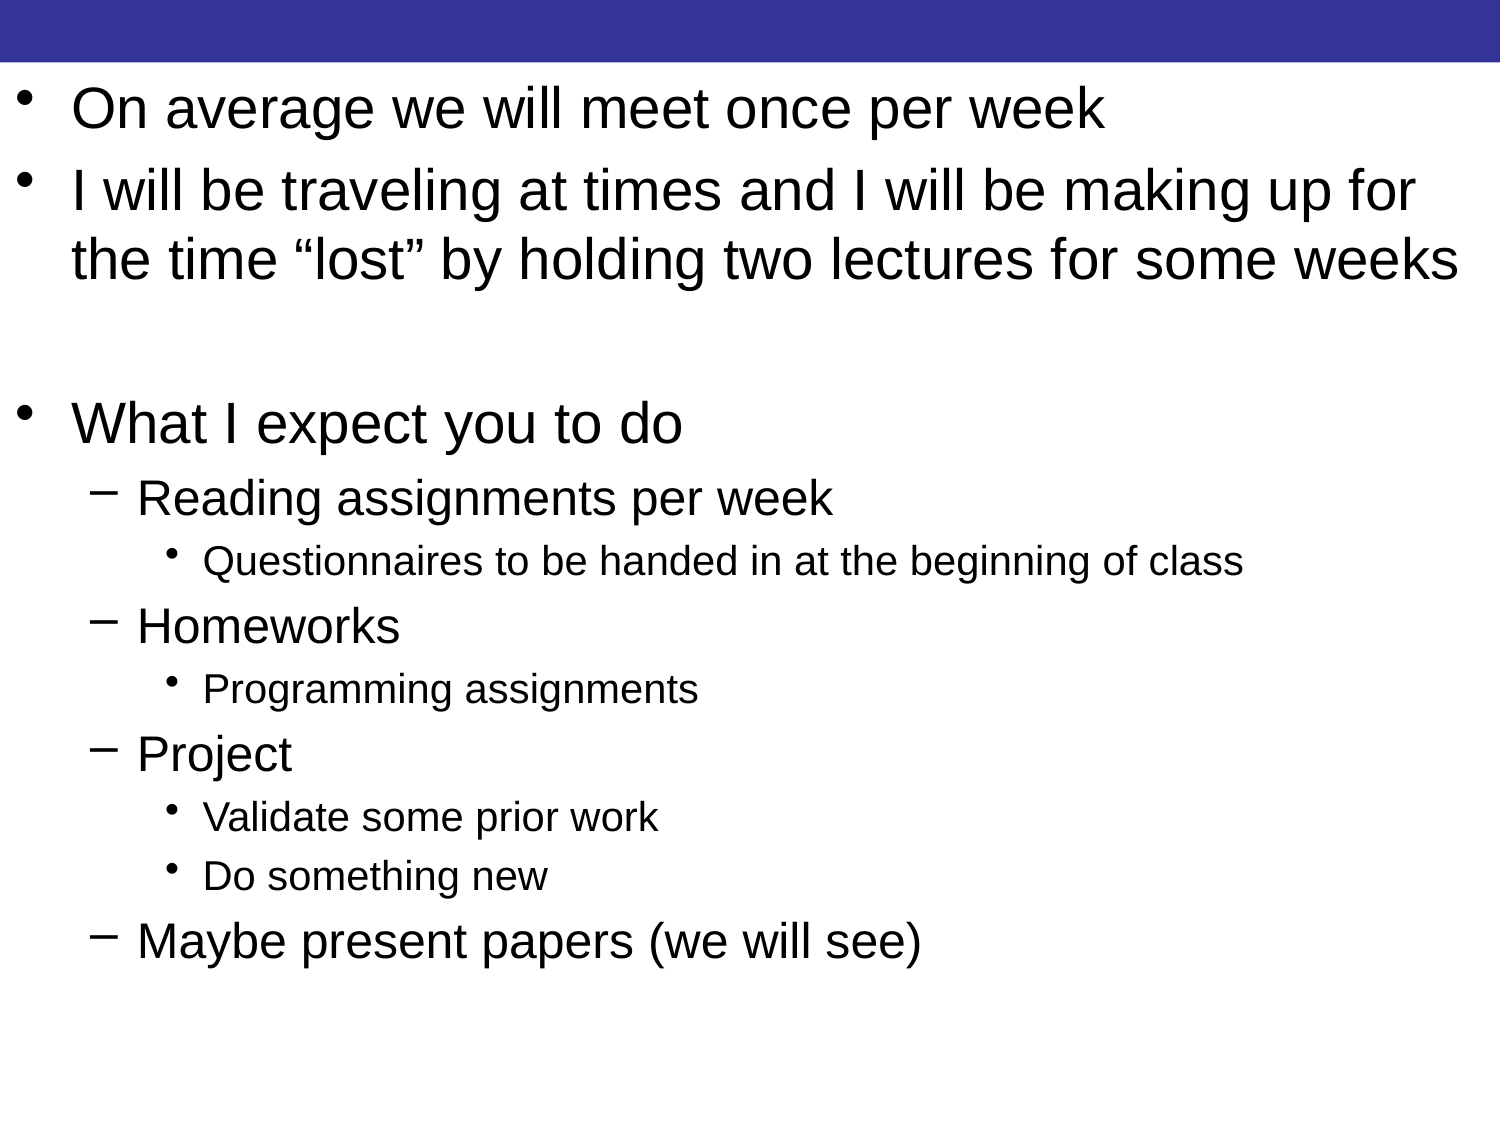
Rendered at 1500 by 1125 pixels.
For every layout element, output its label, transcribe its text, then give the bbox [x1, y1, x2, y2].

list On average we will meet once per week I will be traveling at times and I will be making up for the time “lost” by holding two lectures for some weeks What I expect you to do Reading assignments per week Questionnaires to be handed in at the beginning of class Homeworks Programming assignments Project Validate some prior work Do something new Maybe present papers (we will see) [0, 62, 1500, 1125]
